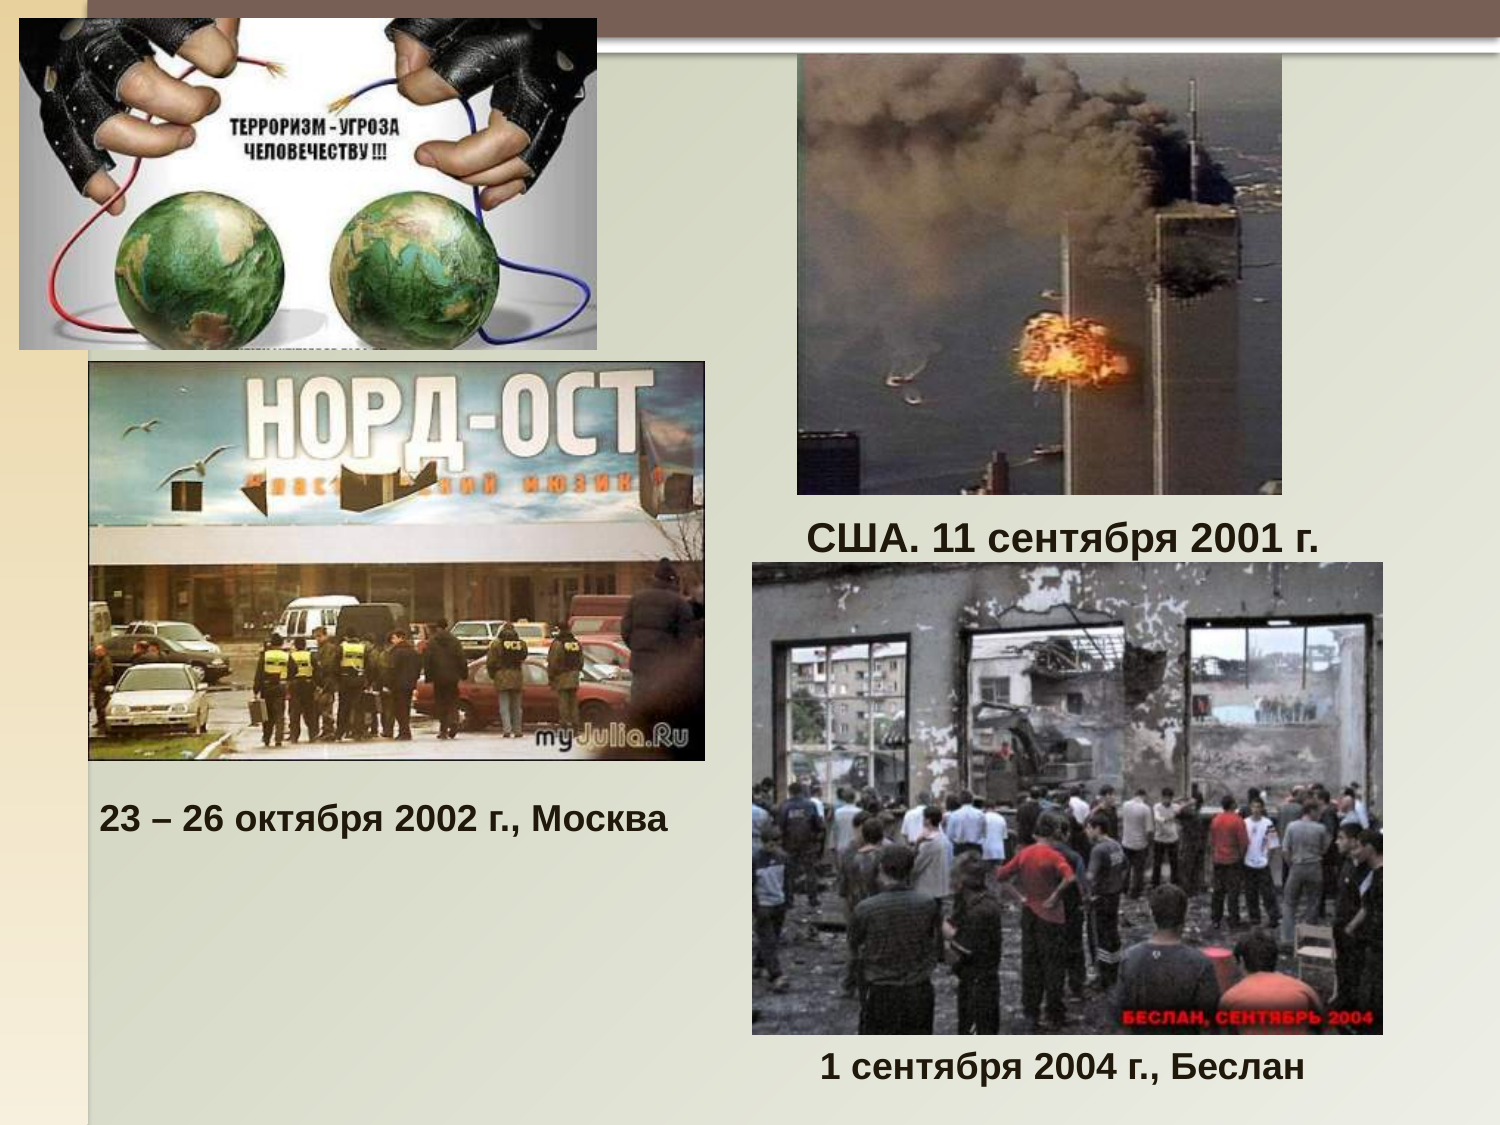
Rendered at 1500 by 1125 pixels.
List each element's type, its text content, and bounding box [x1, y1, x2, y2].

text_box 1 сентября 2004 г., Беслан [750, 1044, 1376, 1095]
picture [752, 562, 1383, 1036]
text_box США. 11 сентября 2001 г. [738, 503, 1388, 569]
picture [19, 18, 598, 351]
picture [88, 361, 705, 761]
picture [796, 54, 1282, 495]
text_box 23 – 26 октября 2002 г., Москва [64, 786, 703, 847]
